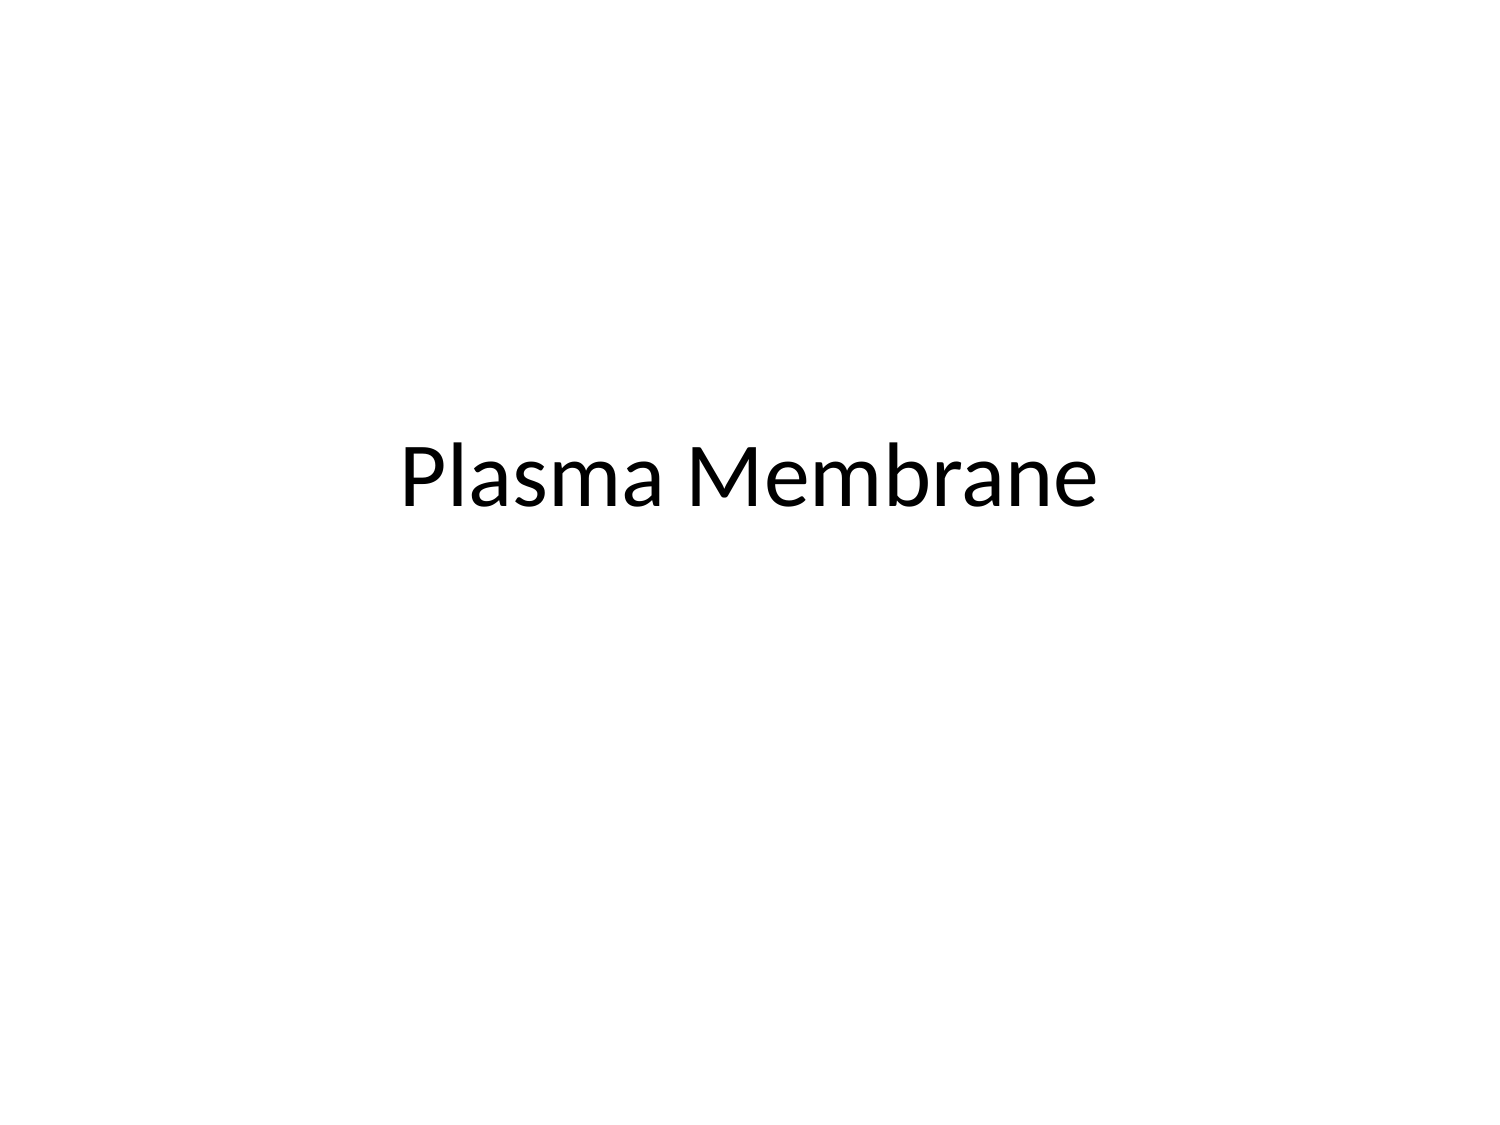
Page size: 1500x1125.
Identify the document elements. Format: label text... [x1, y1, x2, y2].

title Plasma Membrane [112, 349, 1388, 591]
